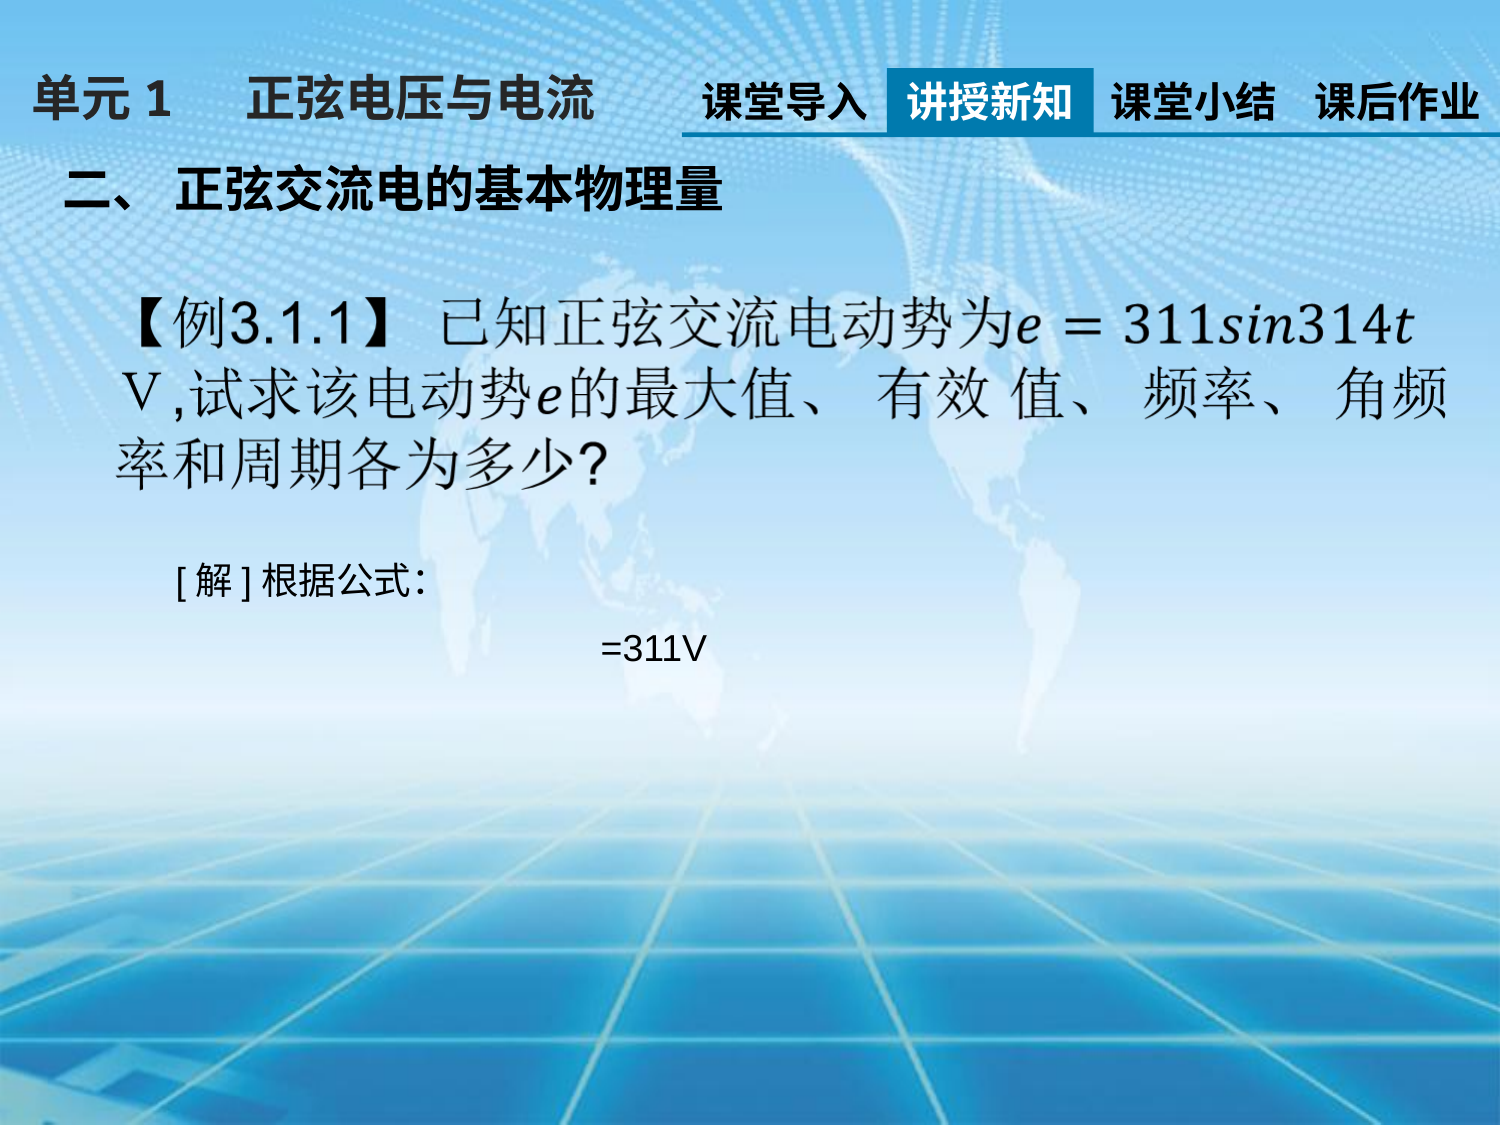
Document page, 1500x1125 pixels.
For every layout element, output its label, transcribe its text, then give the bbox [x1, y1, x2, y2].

picture [0, 0, 1500, 1125]
text_box 二、 正弦交流电的基本物理量 [19, 173, 768, 287]
text_box [98, 278, 1471, 507]
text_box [16, 59, 1500, 135]
